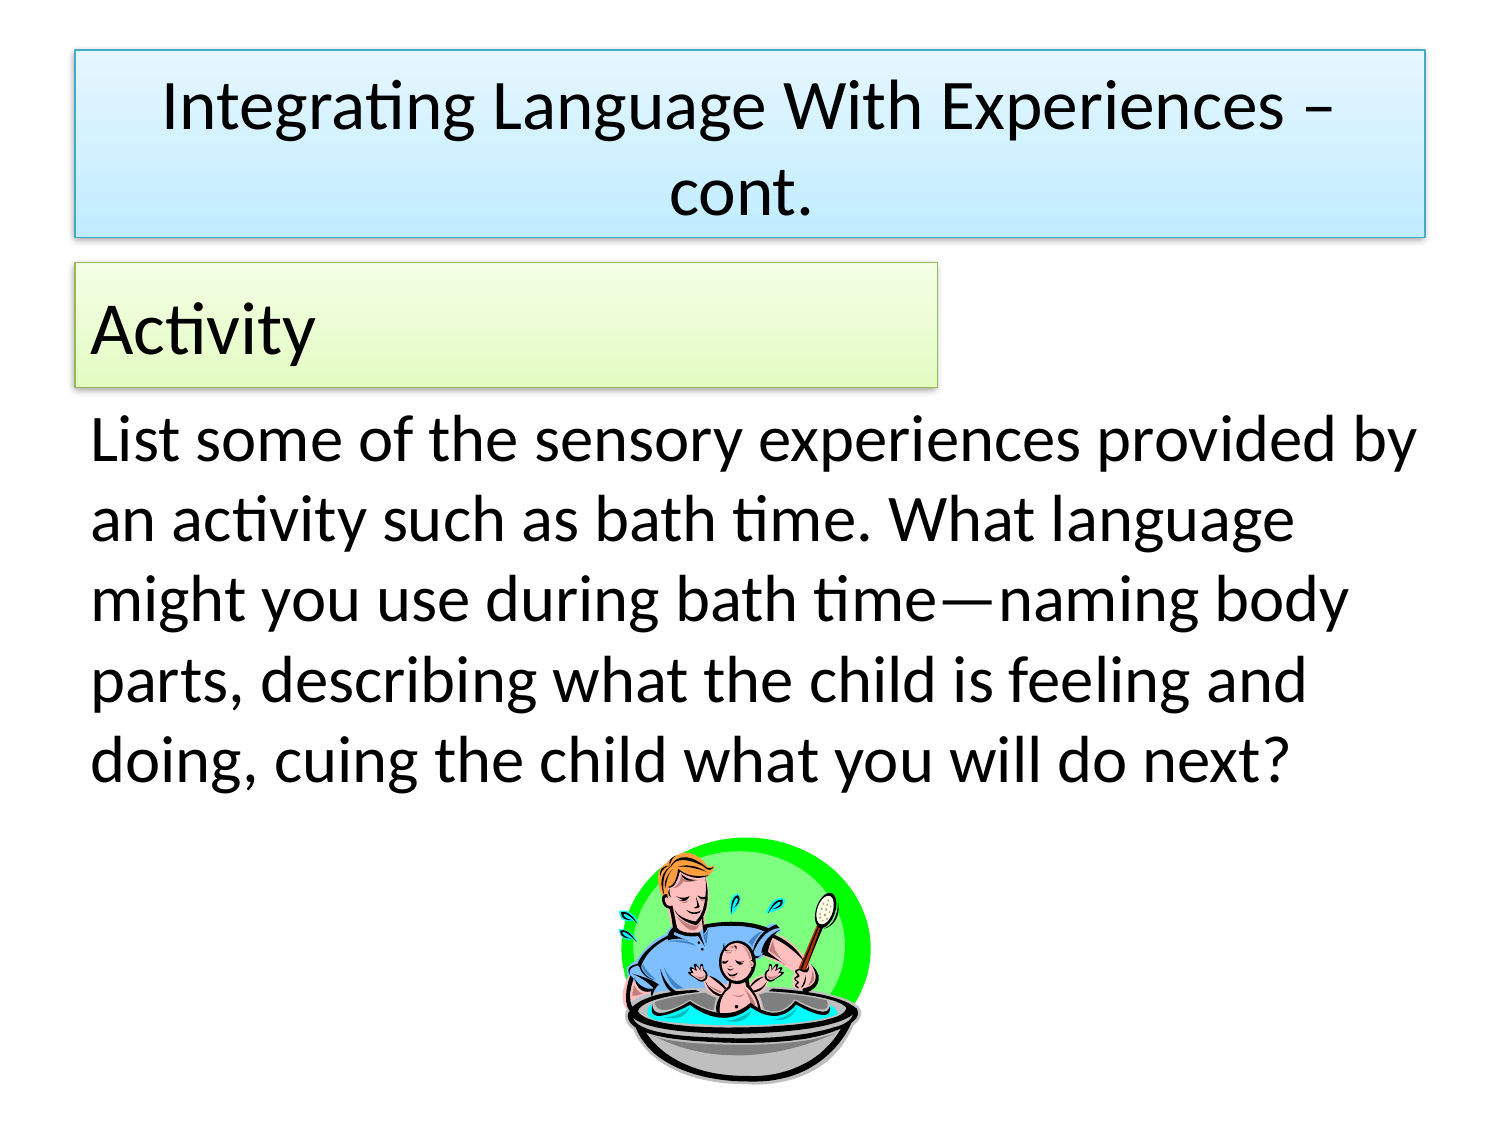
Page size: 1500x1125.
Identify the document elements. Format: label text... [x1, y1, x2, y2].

title Integrating Language With Experiences – cont. [74, 49, 1426, 238]
list List some of the sensory experiences provided by an activity such as bath time. What language might you use during bath time—naming body parts, describing what the child is feeling and doing, cuing the child what you will do next? [75, 387, 1438, 1050]
picture [612, 837, 876, 1094]
text_box Activity [74, 262, 938, 388]
